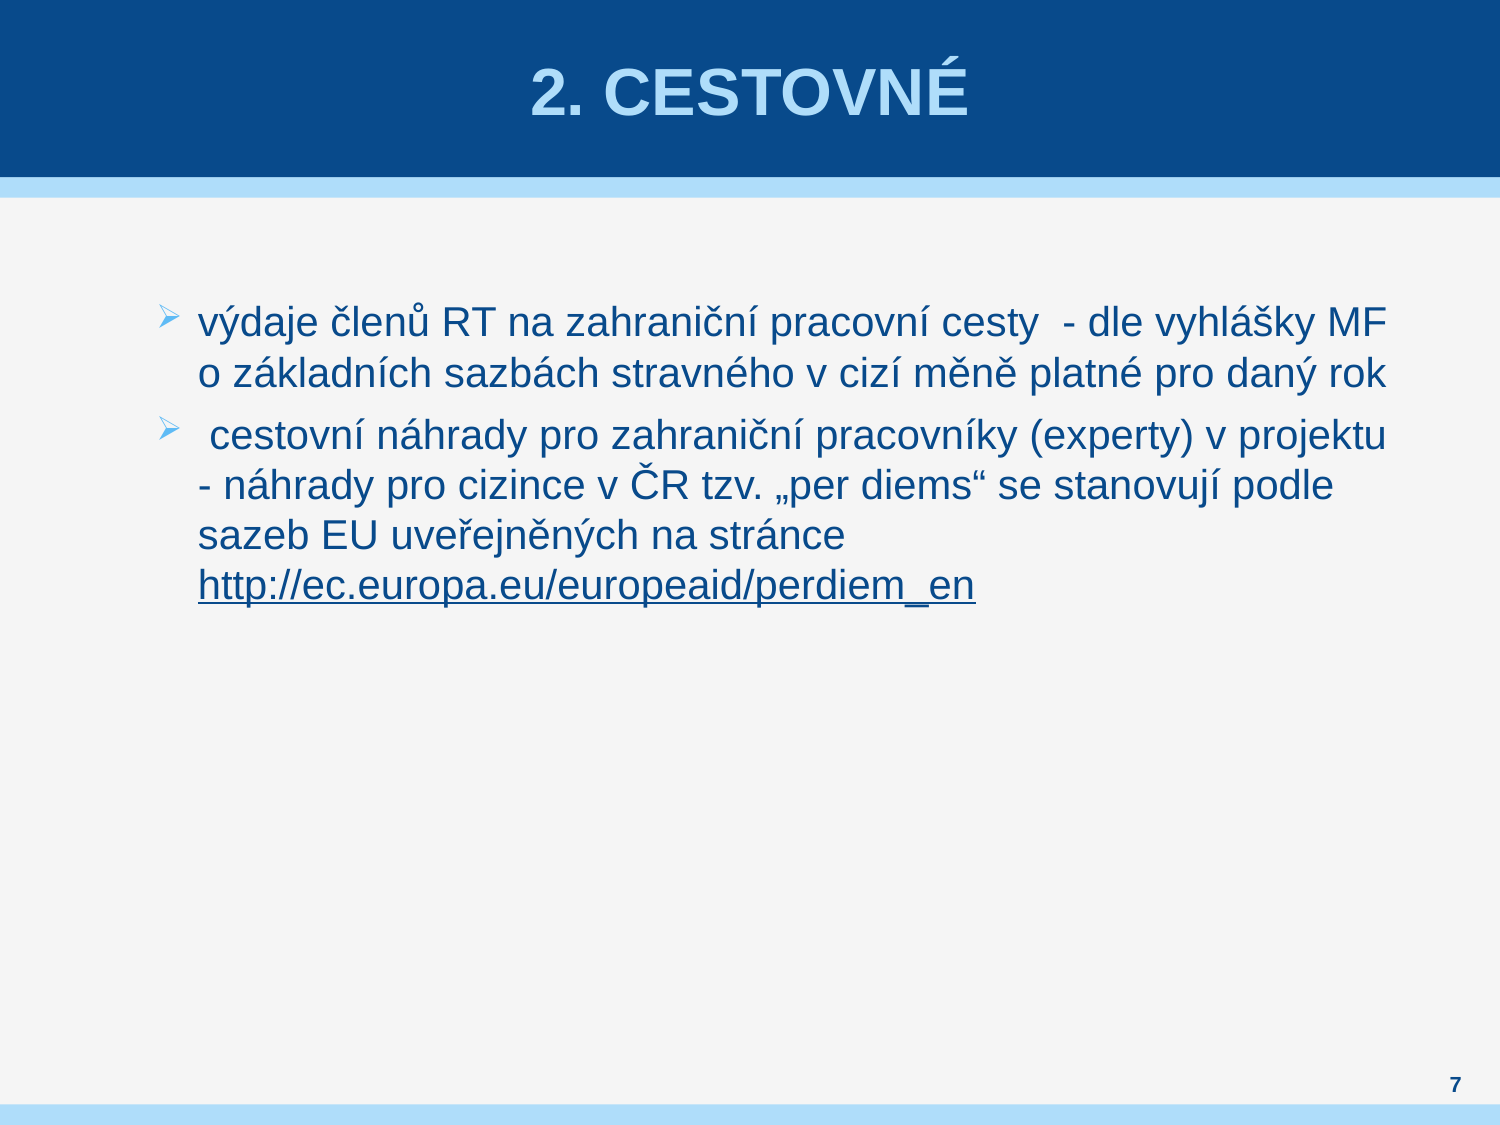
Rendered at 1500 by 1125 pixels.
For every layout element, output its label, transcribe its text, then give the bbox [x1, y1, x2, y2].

list výdaje členů RT na zahraniční pracovní cesty - dle vyhlášky MF o základních sazbách stravného v cizí měně platné pro daný rok cestovní náhrady pro zahraniční pracovníky (experty) v projektu - náhrady pro cizince v ČR tzv. „per diems“ se stanovují podle sazeb EU uveřejněných na stránce http://ec.europa.eu/europeaid/perdiem_en [88, 295, 1412, 1004]
title 2. Cestovné [59, 0, 1441, 178]
slide_number 7 [1417, 1068, 1495, 1099]
